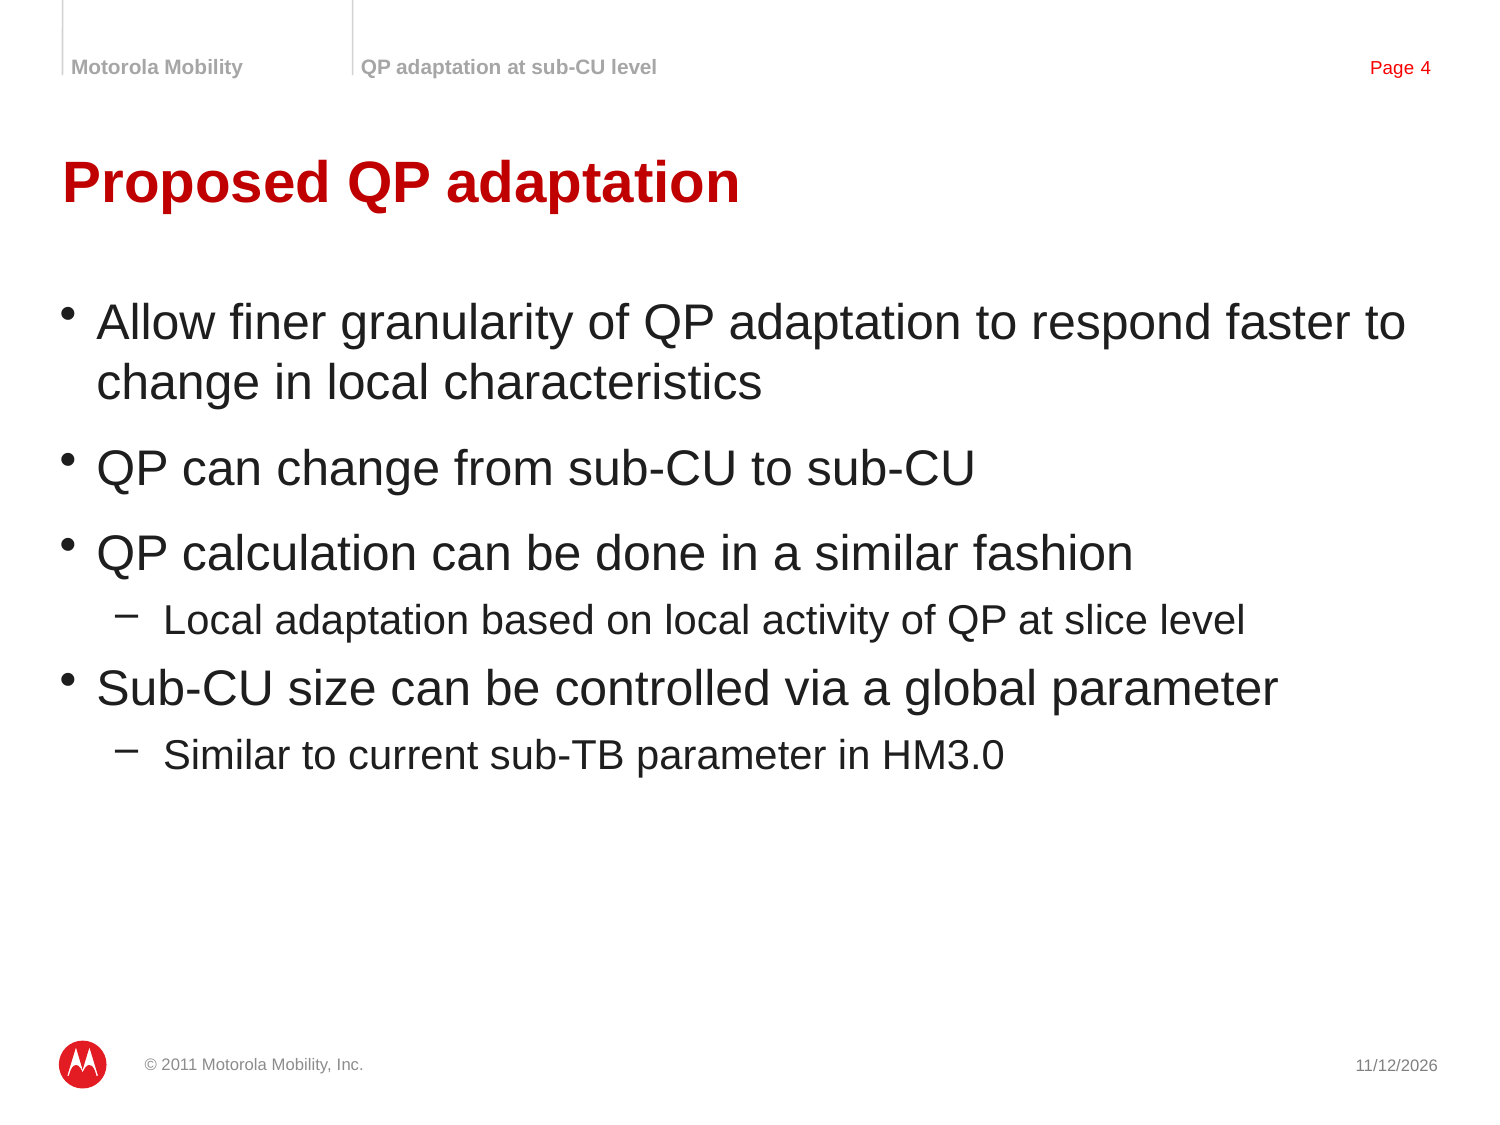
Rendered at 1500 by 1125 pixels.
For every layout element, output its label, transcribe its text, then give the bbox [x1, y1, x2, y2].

title Proposed QP adaptation [62, 78, 1439, 215]
list Allow finer granularity of QP adaptation to respond faster to change in local characteristics QP can change from sub-CU to sub-CU QP calculation can be done in a similar fashion Local adaptation based on local activity of QP at slice level Sub-CU size can be controlled via a global parameter Similar to current sub-TB parameter in HM3.0 [59, 289, 1436, 936]
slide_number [1347, 1043, 1447, 1087]
footer © 2011 Motorola Mobility, Inc. [129, 1041, 605, 1086]
